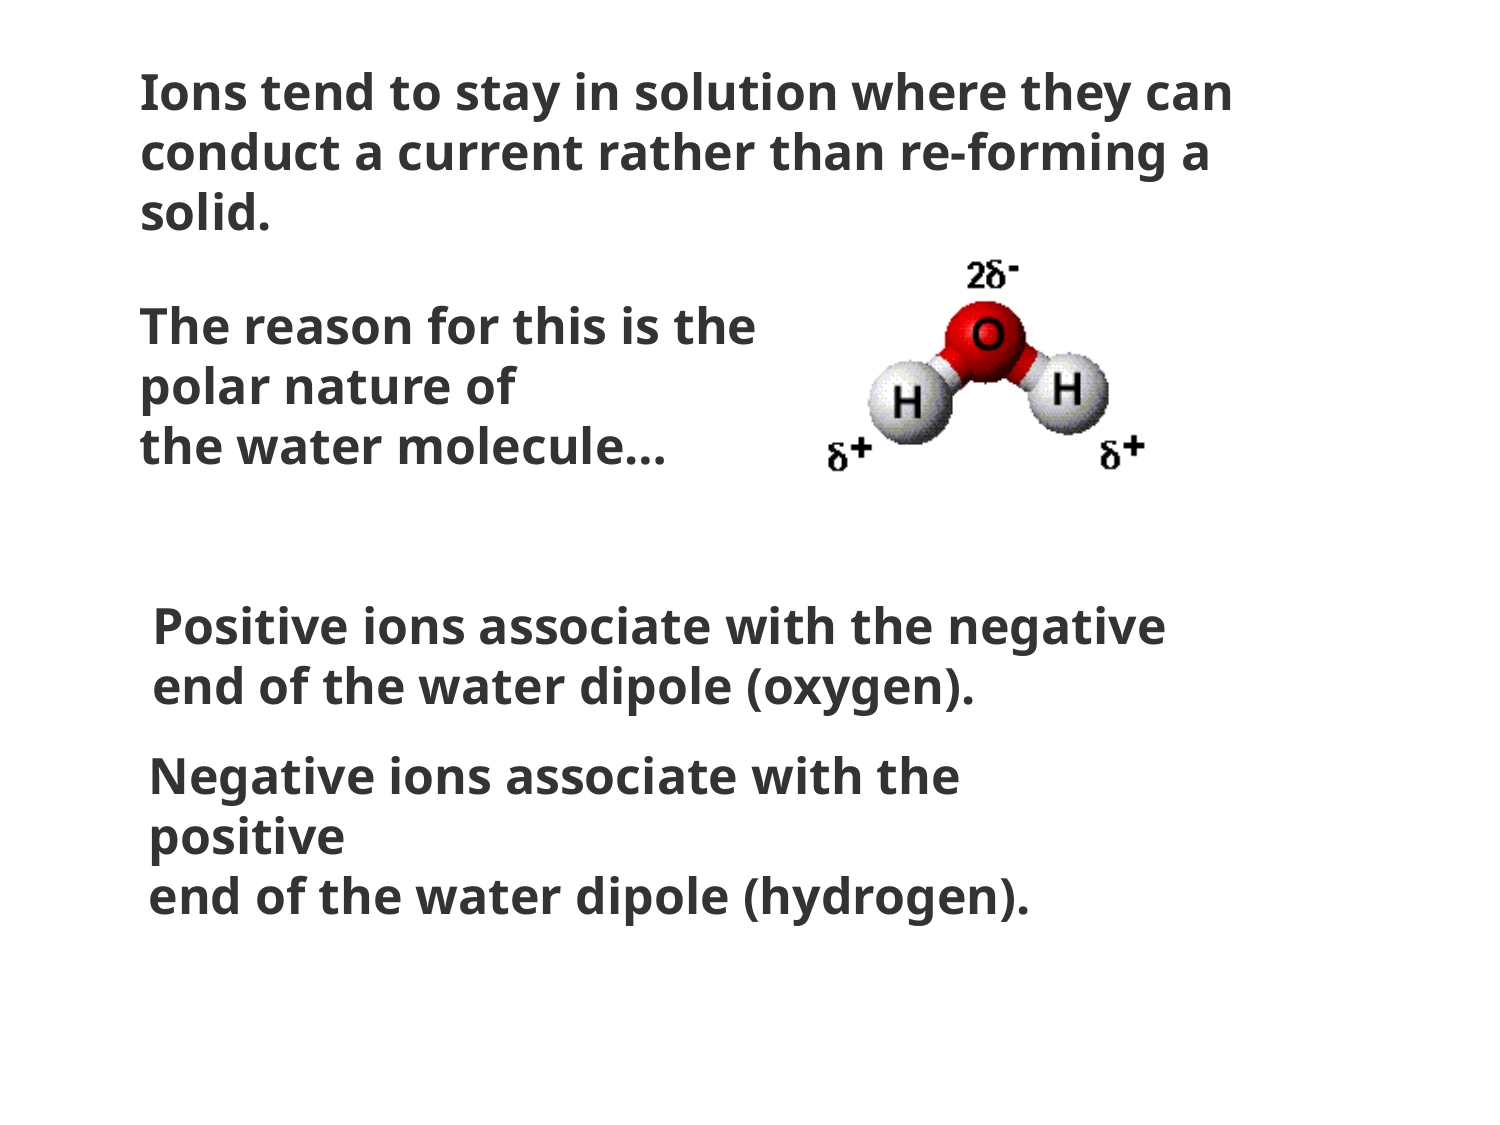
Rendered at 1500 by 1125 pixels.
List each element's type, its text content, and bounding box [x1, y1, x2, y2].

text_box Positive ions associate with the negative end of the water dipole (oxygen). [137, 587, 1275, 723]
title Ions tend to stay in solution where they can conduct a current rather than re-forming a solid. [124, 74, 1363, 226]
picture [812, 249, 1188, 494]
text_box Negative ions associate with the positive end of the water dipole (hydrogen). [133, 737, 1175, 933]
text_box The reason for this is the polar nature of the water molecule… [124, 287, 790, 483]
